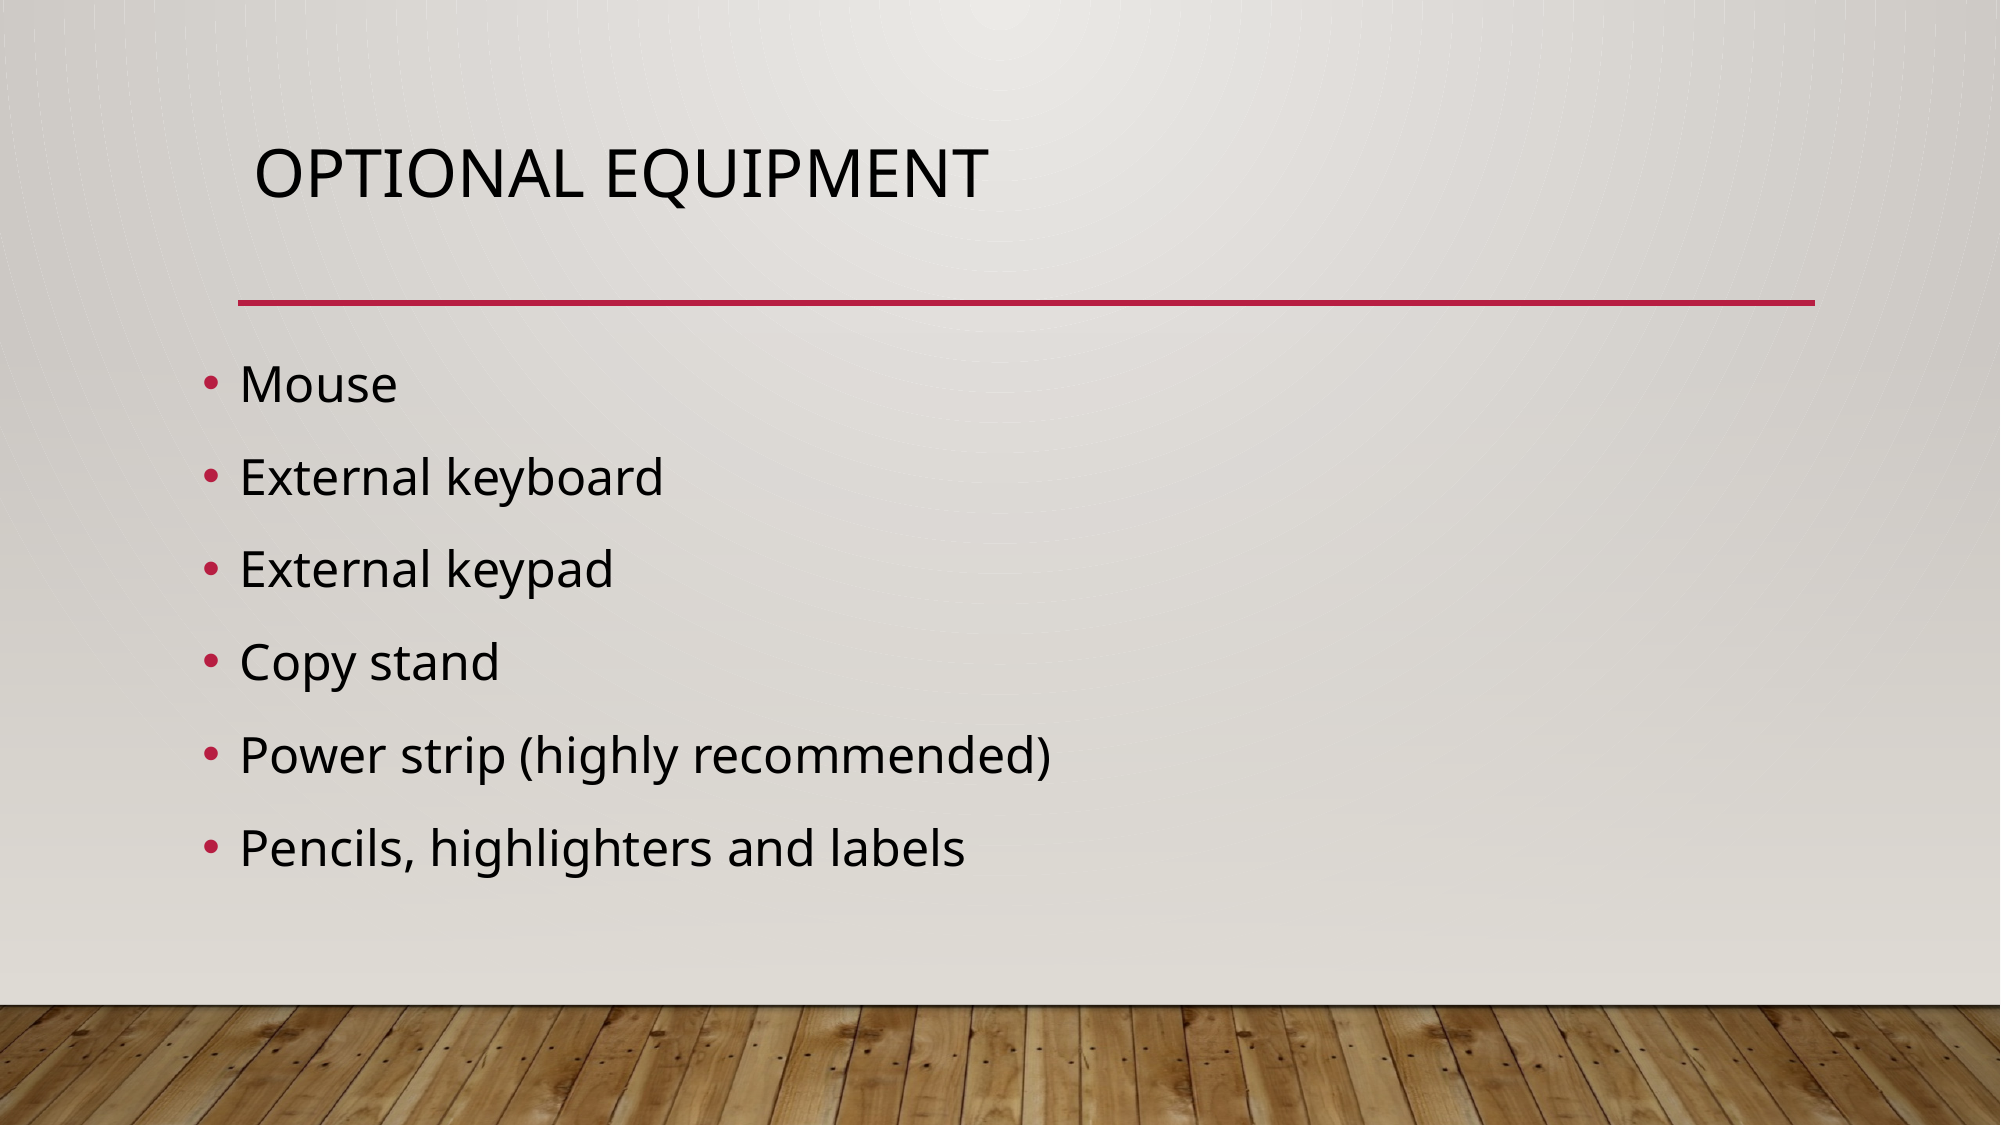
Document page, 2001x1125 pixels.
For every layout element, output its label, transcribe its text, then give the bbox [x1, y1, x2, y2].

title Optional Equipment [238, 131, 1814, 305]
picture [0, 1005, 2000, 1125]
list Mouse External keyboard External keypad Copy stand Power strip (highly recommended) Pencils, highlighters and labels [187, 332, 1813, 1004]
